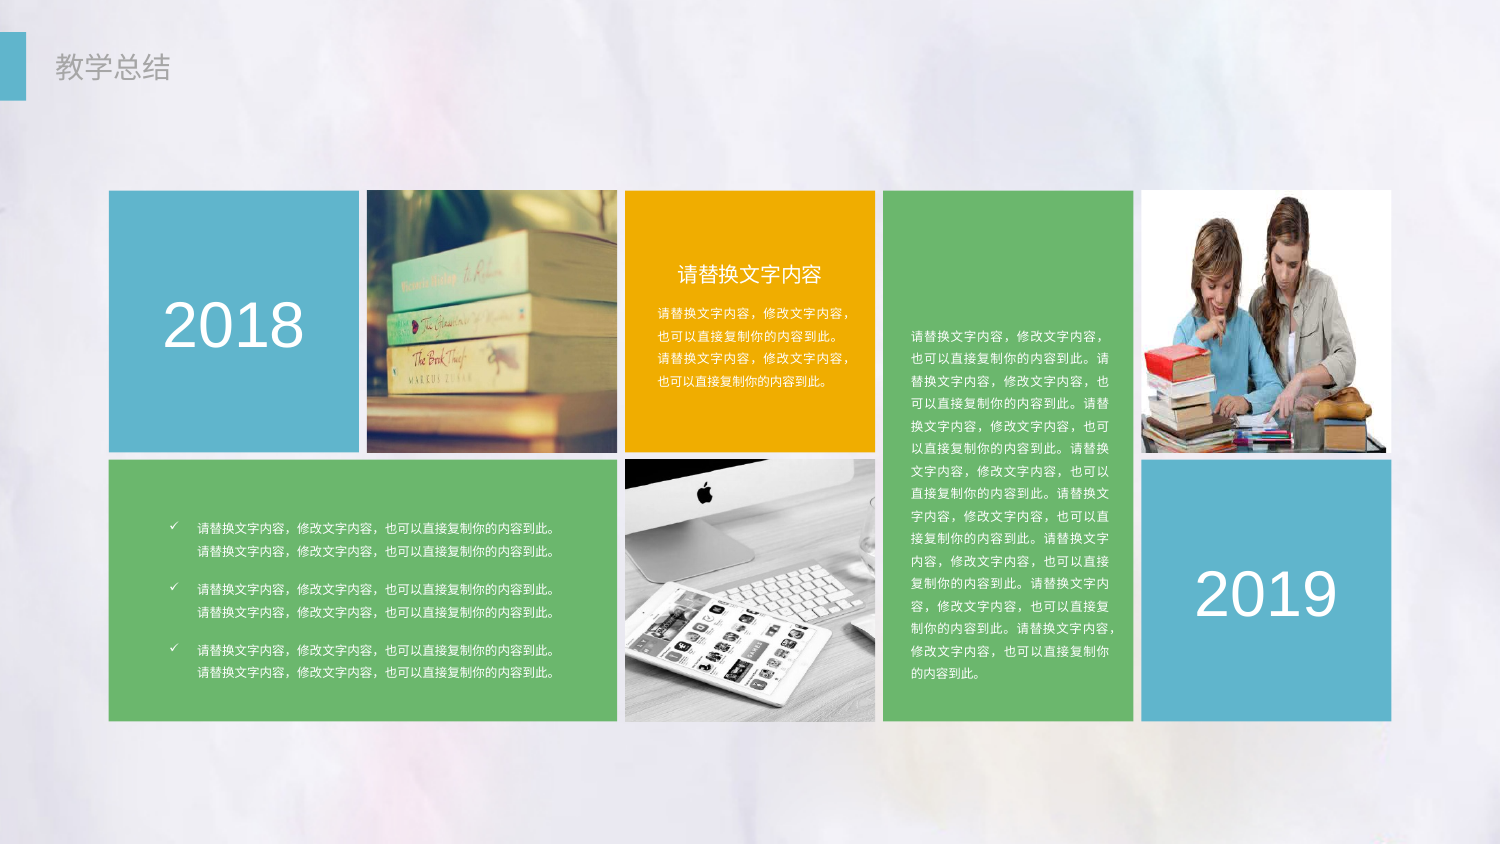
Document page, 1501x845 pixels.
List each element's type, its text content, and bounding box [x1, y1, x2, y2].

picture [0, 0, 1500, 844]
text_box [108, 459, 618, 722]
text_box 请替换文字内容，修改文字内容，也可以直接复制你的内容到此。请替换文字内容，修改文字内容，也可以直接复制你的内容到此。 [657, 298, 843, 390]
text_box [882, 190, 1134, 723]
text_box [624, 459, 876, 722]
text_box 请替换文字内容，修改文字内容，也可以直接复制你的内容到此。请替换文字内容，修改文字内容，也可以直接复制你的内容到此。 请替换文字内容，修改文字内容，也可以直接复制你的内容到此。请替换文字内容，修改文字内容，也可以直接复制你的内容到此。 请替换文字内容，修改文字内容，也可以直接复制你的内容到此。请替换文字内容，修改文字内容，也可以直接复制你的内容到此。 [169, 513, 552, 681]
text_box 2019 [1140, 459, 1392, 722]
text_box 2018 [108, 189, 360, 453]
text_box [624, 189, 876, 453]
text_box 请替换文字内容 [657, 261, 843, 287]
text_box [1140, 189, 1392, 453]
text_box [366, 189, 618, 453]
text_box 请替换文字内容，修改文字内容，也可以直接复制你的内容到此。请替换文字内容，修改文字内容，也可以直接复制你的内容到此。请替换文字内容，修改文字内容，也可以直接复制你的内容到此。请替换文字内容，修改文字内容，也可以直接复制你的内容到此。请替换文字内容，修改文字内容，也可以直接复制你的内容到此。请替换文字内容，修改文字内容，也可以直接复制你的内容到此。请替换文字内容，修改文字内容，也可以直接复制你的内容到此。请替换文字内容，修改文字内容，也可以直接复制你的内容到此。 [910, 321, 1109, 682]
